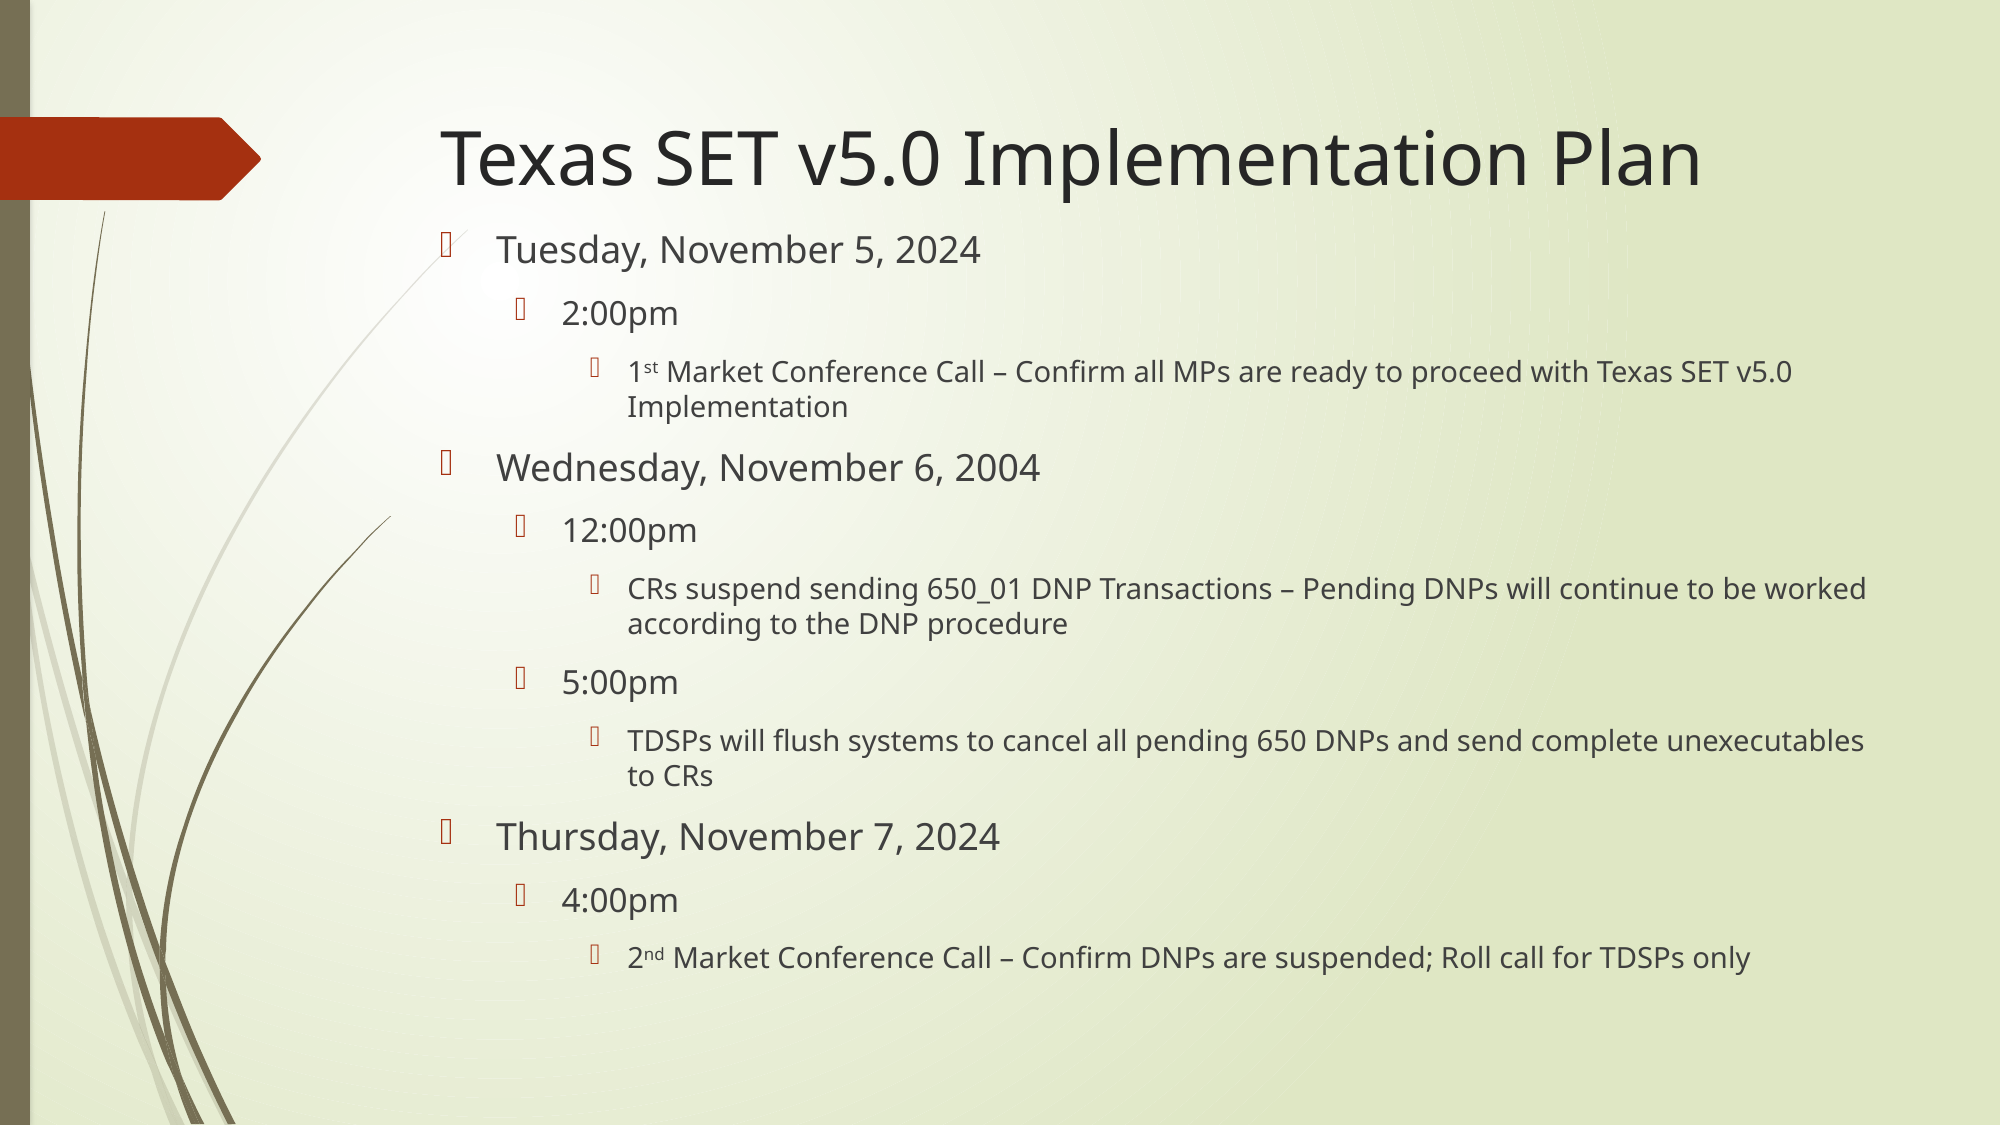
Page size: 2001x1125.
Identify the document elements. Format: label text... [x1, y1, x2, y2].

title Texas SET v5.0 Implementation Plan [425, 102, 1888, 218]
list Tuesday, November 5, 2024 2:00pm 1st Market Conference Call – Confirm all MPs are ready to proceed with Texas SET v5.0 Implementation Wednesday, November 6, 2004 12:00pm CRs suspend sending 650_01 DNP Transactions – Pending DNPs will continue to be worked according to the DNP procedure 5:00pm TDSPs will flush systems to cancel all pending 650 DNPs and send complete unexecutables to CRs Thursday, November 7, 2024 4:00pm 2nd Market Conference Call – Confirm DNPs are suspended; Roll call for TDSPs only [424, 218, 1888, 1023]
